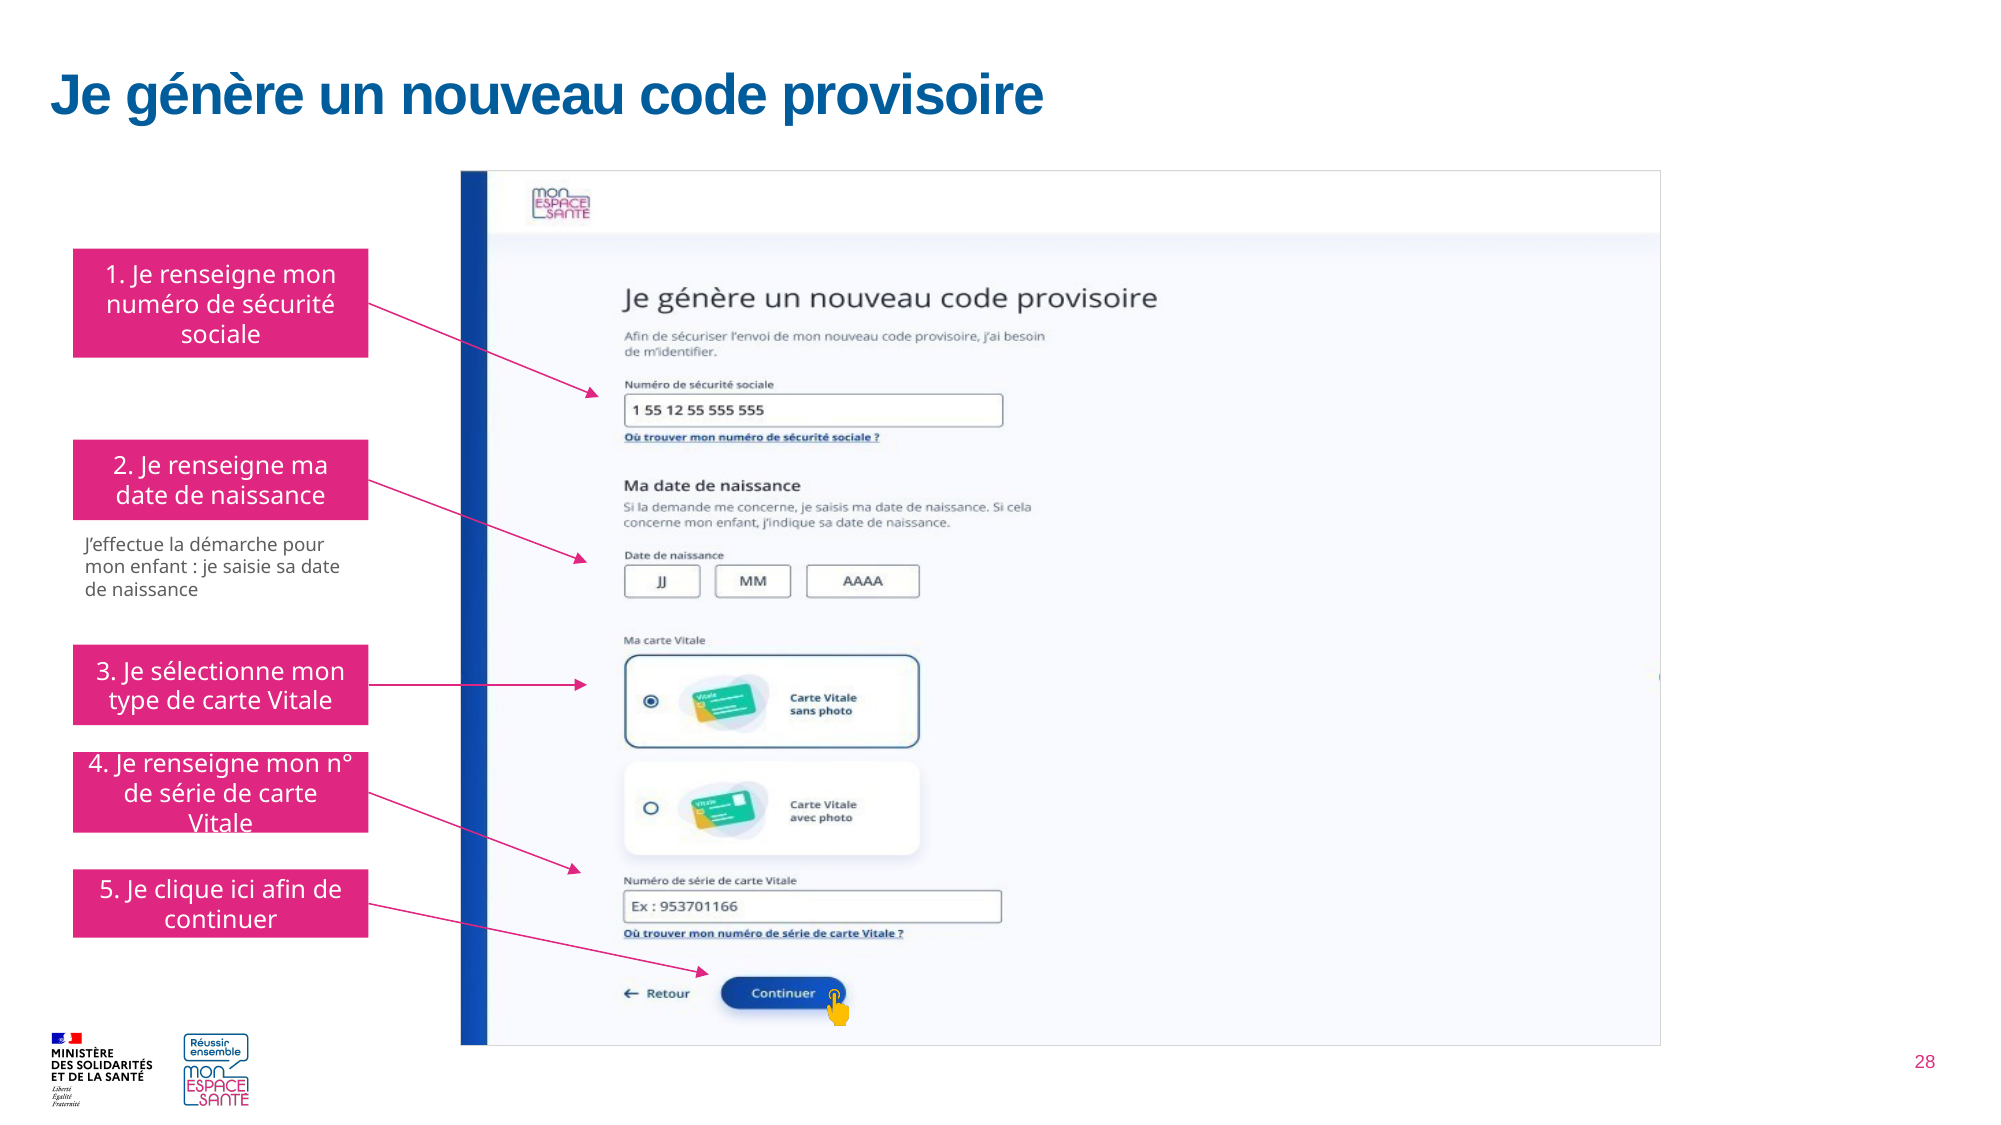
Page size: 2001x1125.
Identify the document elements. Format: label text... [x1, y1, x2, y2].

picture [41, 1022, 163, 1117]
picture [817, 986, 860, 1029]
slide_number 27 [1905, 1040, 1958, 1081]
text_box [72, 248, 600, 398]
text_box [460, 170, 1661, 1046]
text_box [72, 439, 588, 563]
picture [172, 1022, 260, 1117]
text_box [72, 751, 582, 874]
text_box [72, 644, 588, 726]
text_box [73, 869, 710, 975]
title Je génère un nouveau code provisoire [41, 41, 1189, 155]
text_box J’effectue la démarche pour mon enfant : je saisie sa date de naissance [68, 524, 368, 609]
